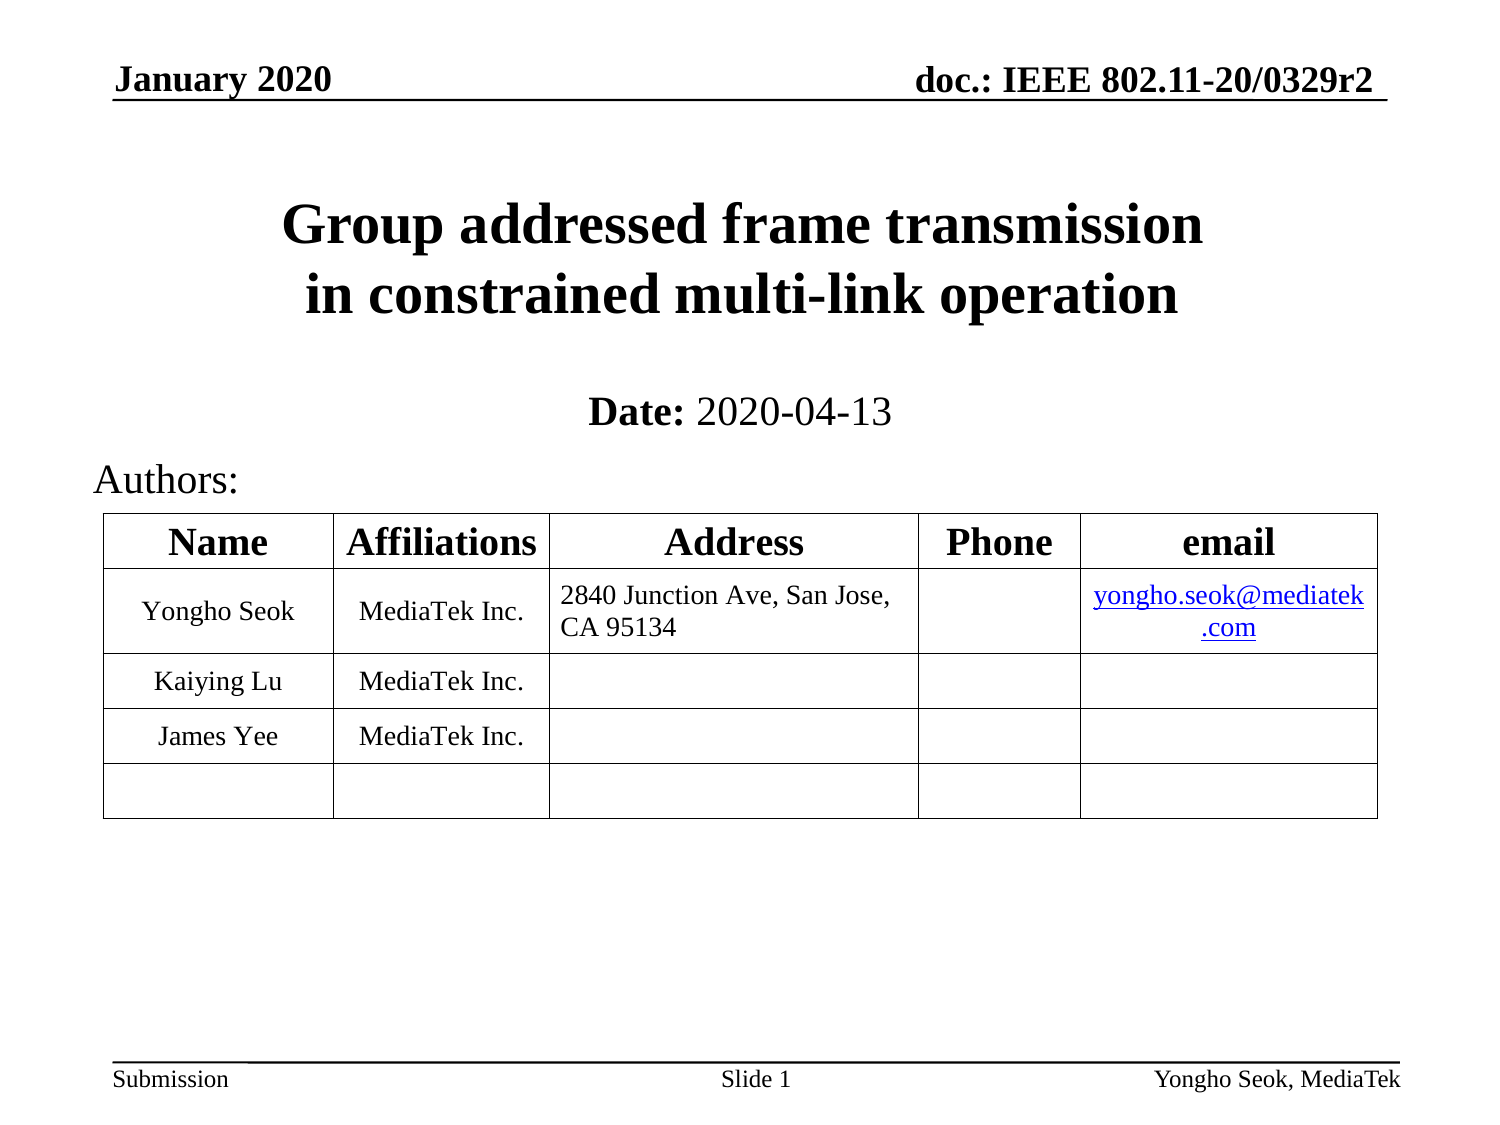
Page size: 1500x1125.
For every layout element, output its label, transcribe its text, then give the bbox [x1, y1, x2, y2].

list Date: 2020-04-13 [102, 375, 1379, 442]
slide_number Slide 1 [712, 1061, 800, 1093]
text_box Authors: [77, 444, 316, 507]
footer Yongho Seok, MediaTek [878, 1061, 1402, 1093]
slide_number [114, 53, 423, 100]
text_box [87, 512, 1395, 1030]
title Group addressed frame transmission in constrained multi-link operation [77, 137, 1423, 374]
